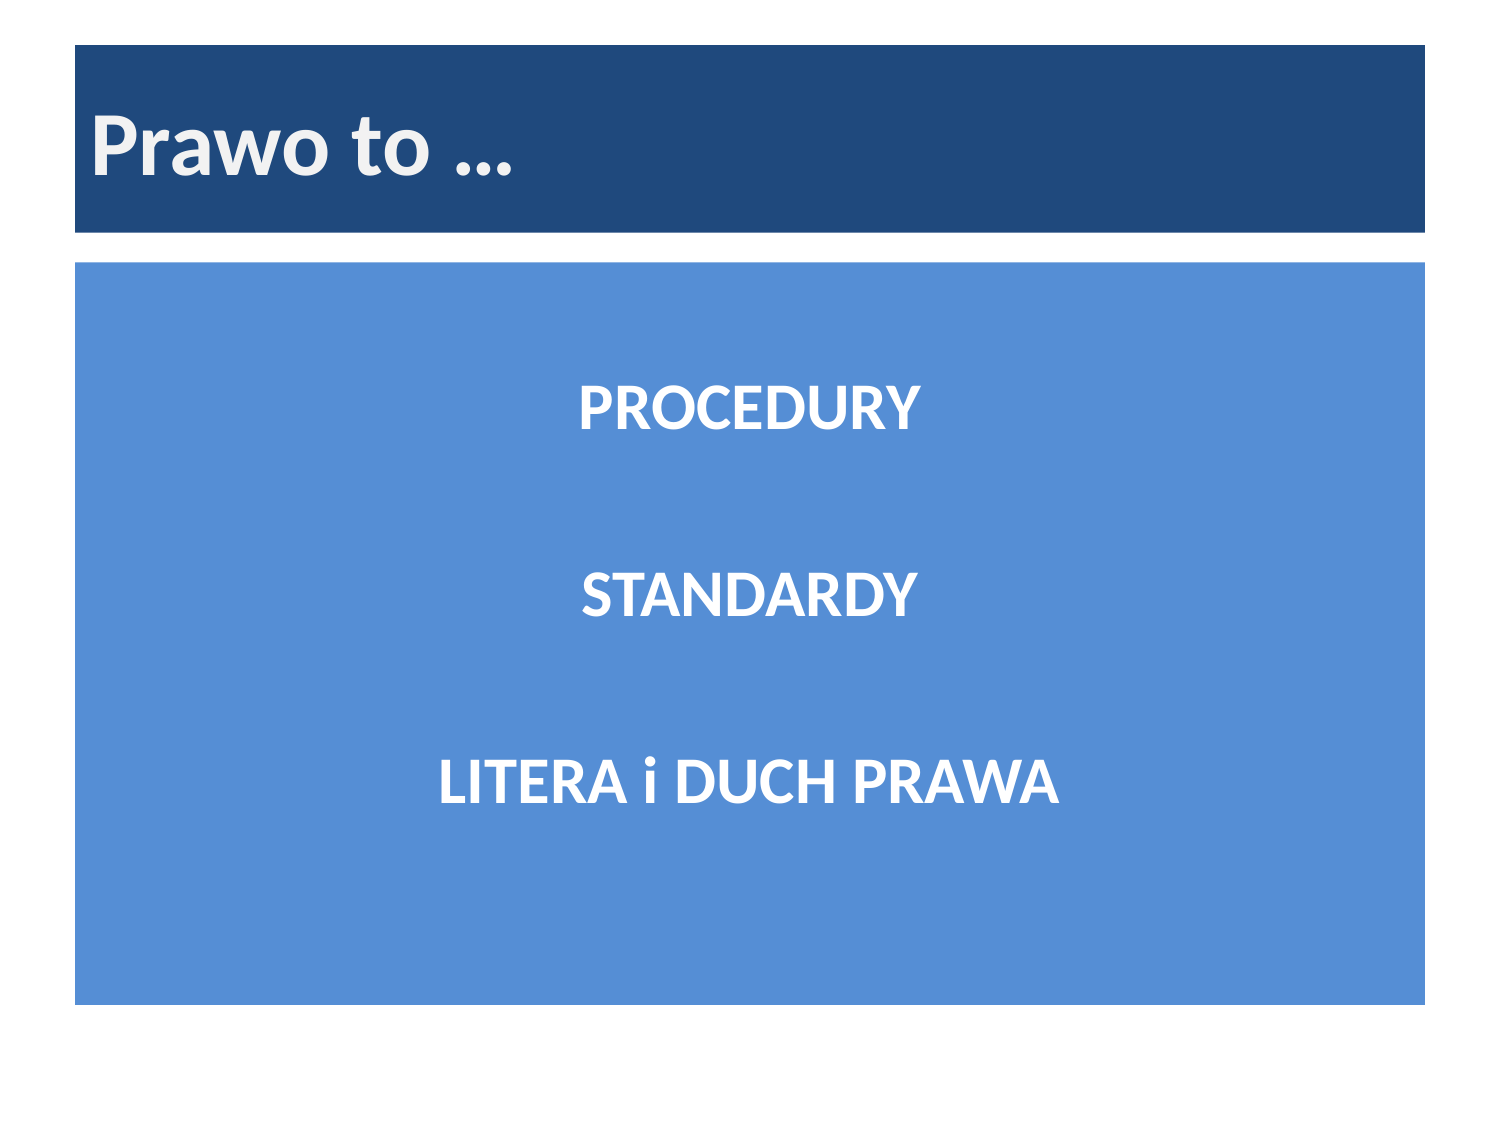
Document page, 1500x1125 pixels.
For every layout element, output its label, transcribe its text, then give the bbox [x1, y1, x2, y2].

title Prawo to … [75, 45, 1425, 233]
list PROCEDURY STANDARDY LITERA i DUCH PRAWA [75, 262, 1425, 1005]
